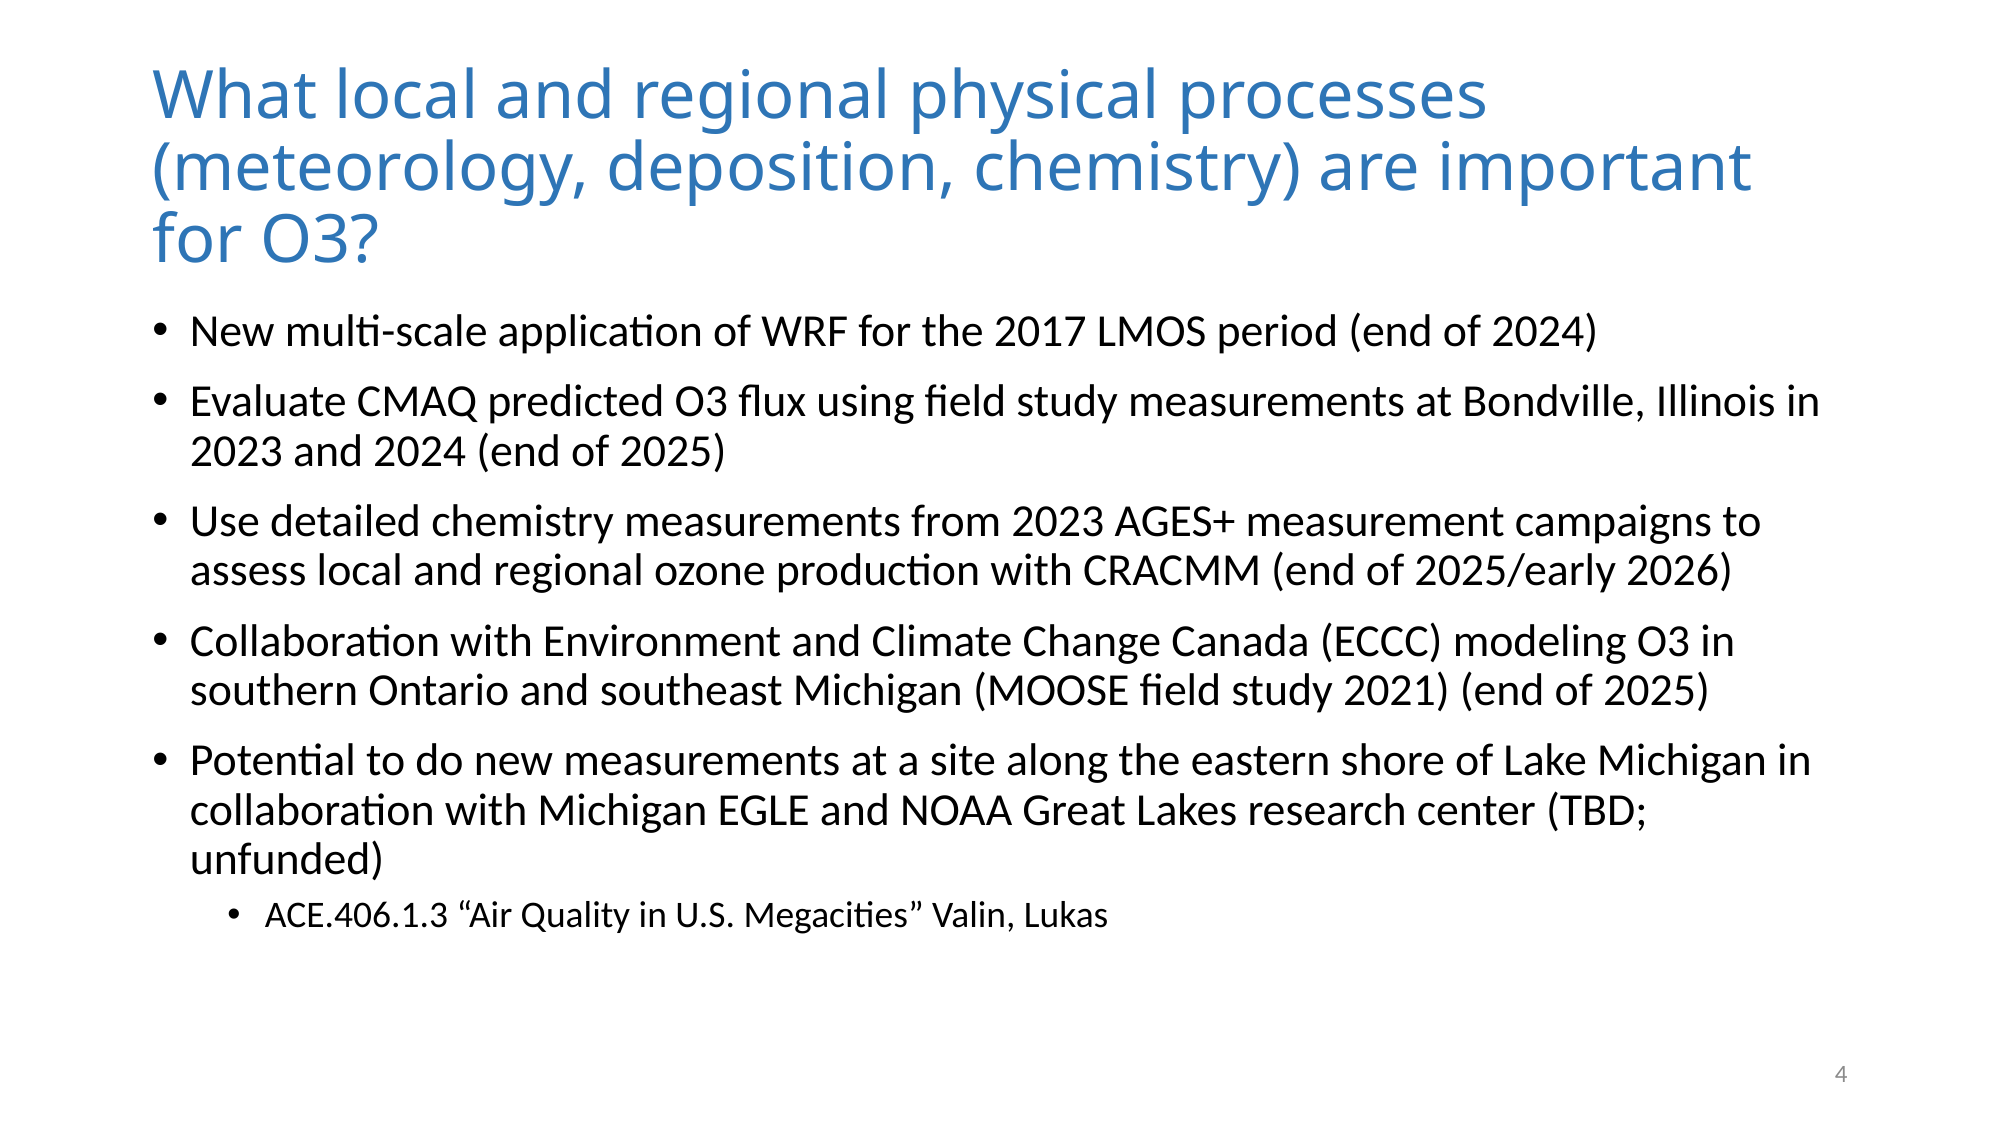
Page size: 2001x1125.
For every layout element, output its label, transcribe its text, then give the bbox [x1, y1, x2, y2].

slide_number 4 [1412, 1042, 1863, 1103]
list New multi-scale application of WRF for the 2017 LMOS period (end of 2024) Evaluate CMAQ predicted O3 flux using field study measurements at Bondville, Illinois in 2023 and 2024 (end of 2025) Use detailed chemistry measurements from 2023 AGES+ measurement campaigns to assess local and regional ozone production with CRACMM (end of 2025/early 2026) Collaboration with Environment and Climate Change Canada (ECCC) modeling O3 in southern Ontario and southeast Michigan (MOOSE field study 2021) (end of 2025) Potential to do new measurements at a site along the eastern shore of Lake Michigan in collaboration with Michigan EGLE and NOAA Great Lakes research center (TBD; unfunded) ACE.406.1.3 “Air Quality in U.S. Megacities” Valin, Lukas [137, 299, 1863, 1014]
title What local and regional physical processes (meteorology, deposition, chemistry) are important for O3? [137, 59, 1863, 278]
